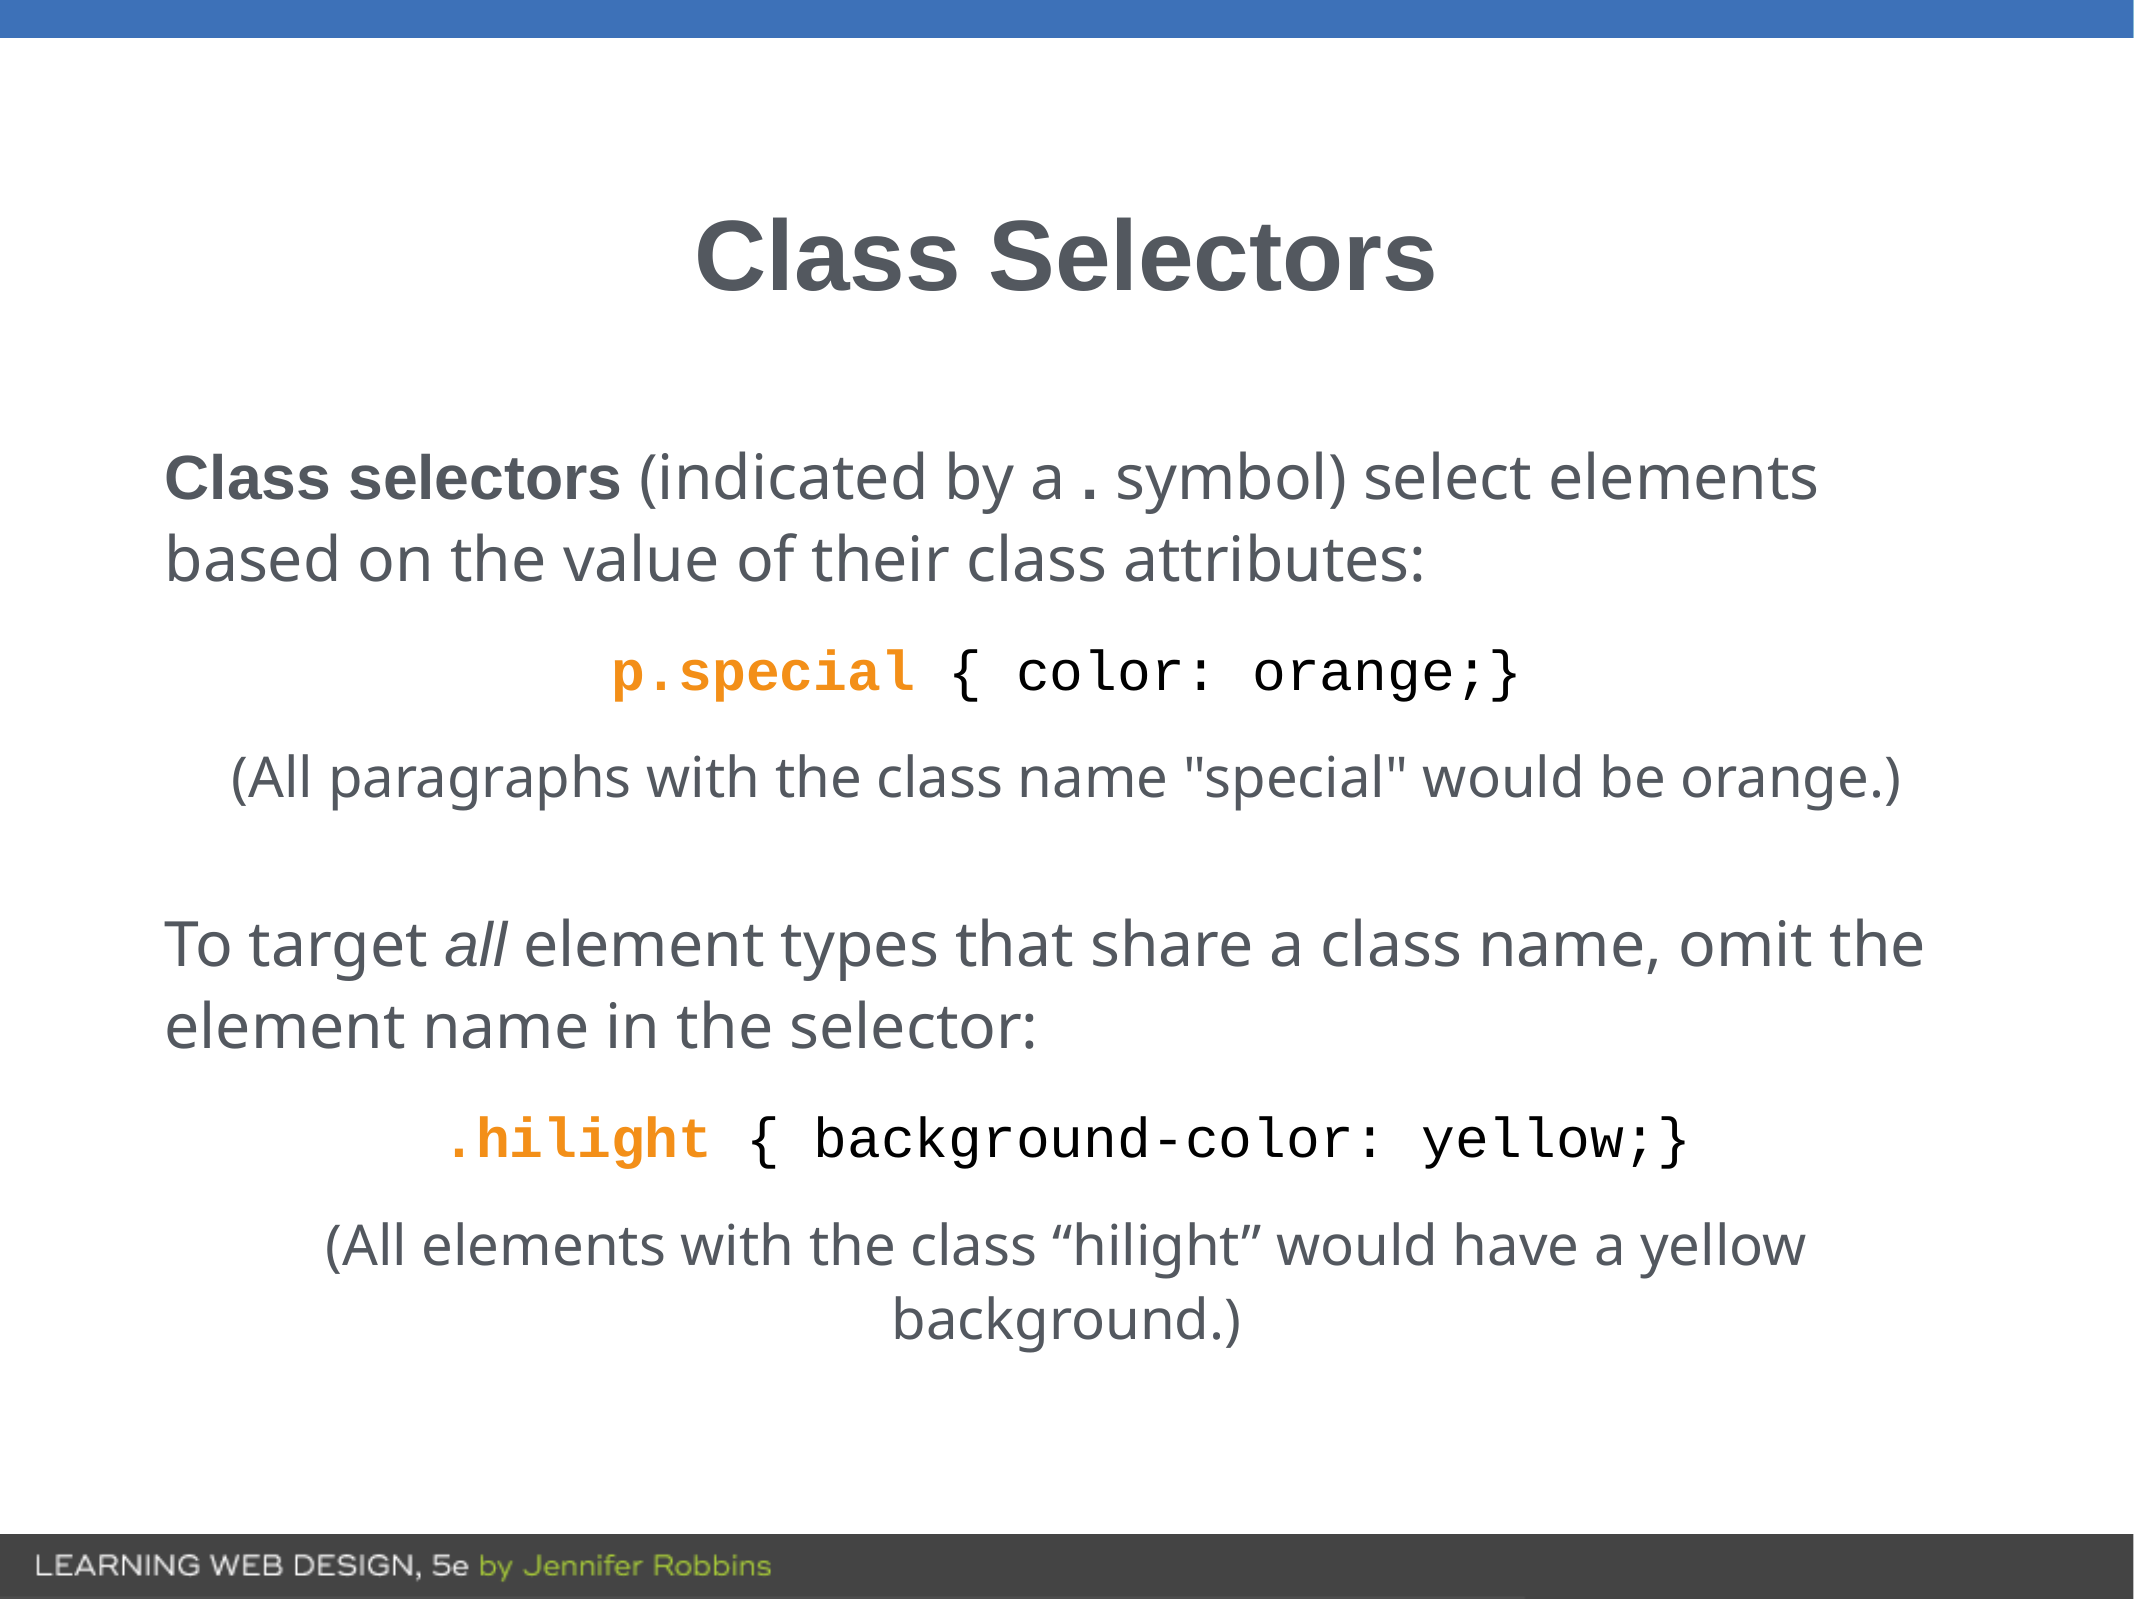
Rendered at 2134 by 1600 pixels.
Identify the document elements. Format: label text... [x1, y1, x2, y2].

title Class Selectors [155, 72, 1978, 377]
list Class selectors (indicated by a . symbol) select elements based on the value of their class attributes: p.special { color: orange;} (All paragraphs with the class name "special" would be orange.) To target all element types that share a class name, omit the element name in the selector: .hilight { background-color: yellow;} (All elements with the class “hilight” would have a yellow background.) [155, 377, 1978, 1403]
picture [0, 1534, 2134, 1599]
